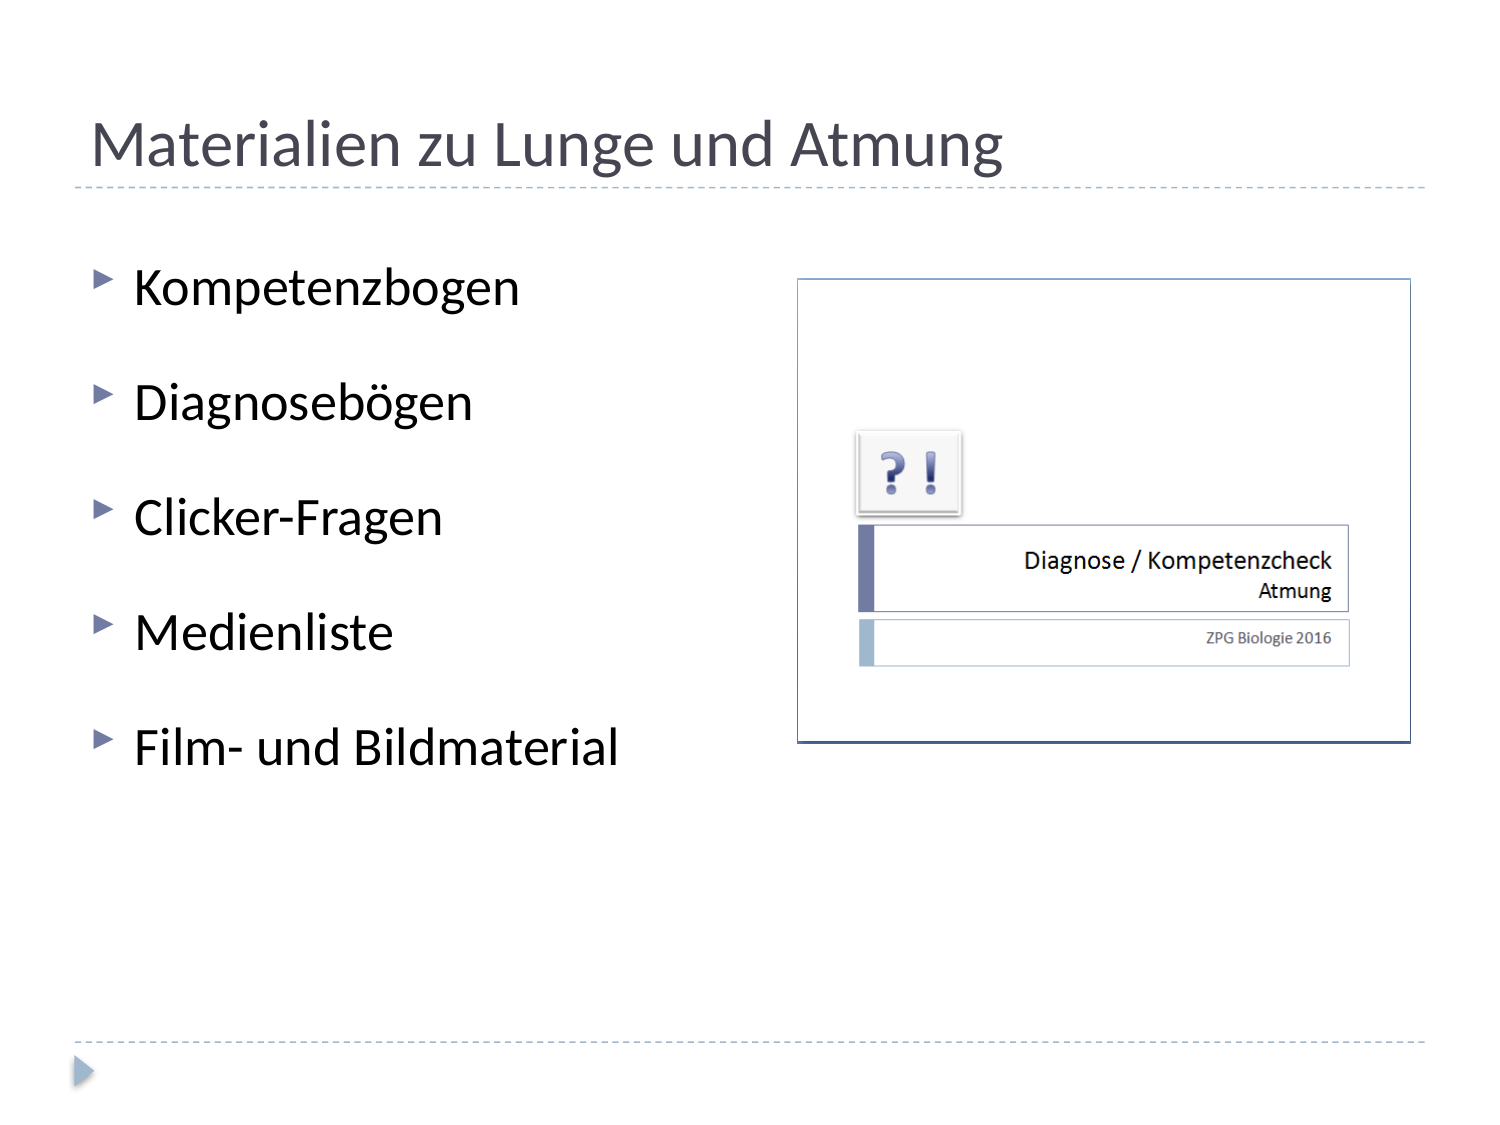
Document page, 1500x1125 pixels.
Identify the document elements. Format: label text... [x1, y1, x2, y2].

list Kompetenzbogen Diagnosebögen Clicker-Fragen Medienliste Film- und Bildmaterial [74, 243, 1426, 999]
picture [796, 278, 1412, 744]
title Materialien zu Lunge und Atmung [74, 24, 1426, 188]
